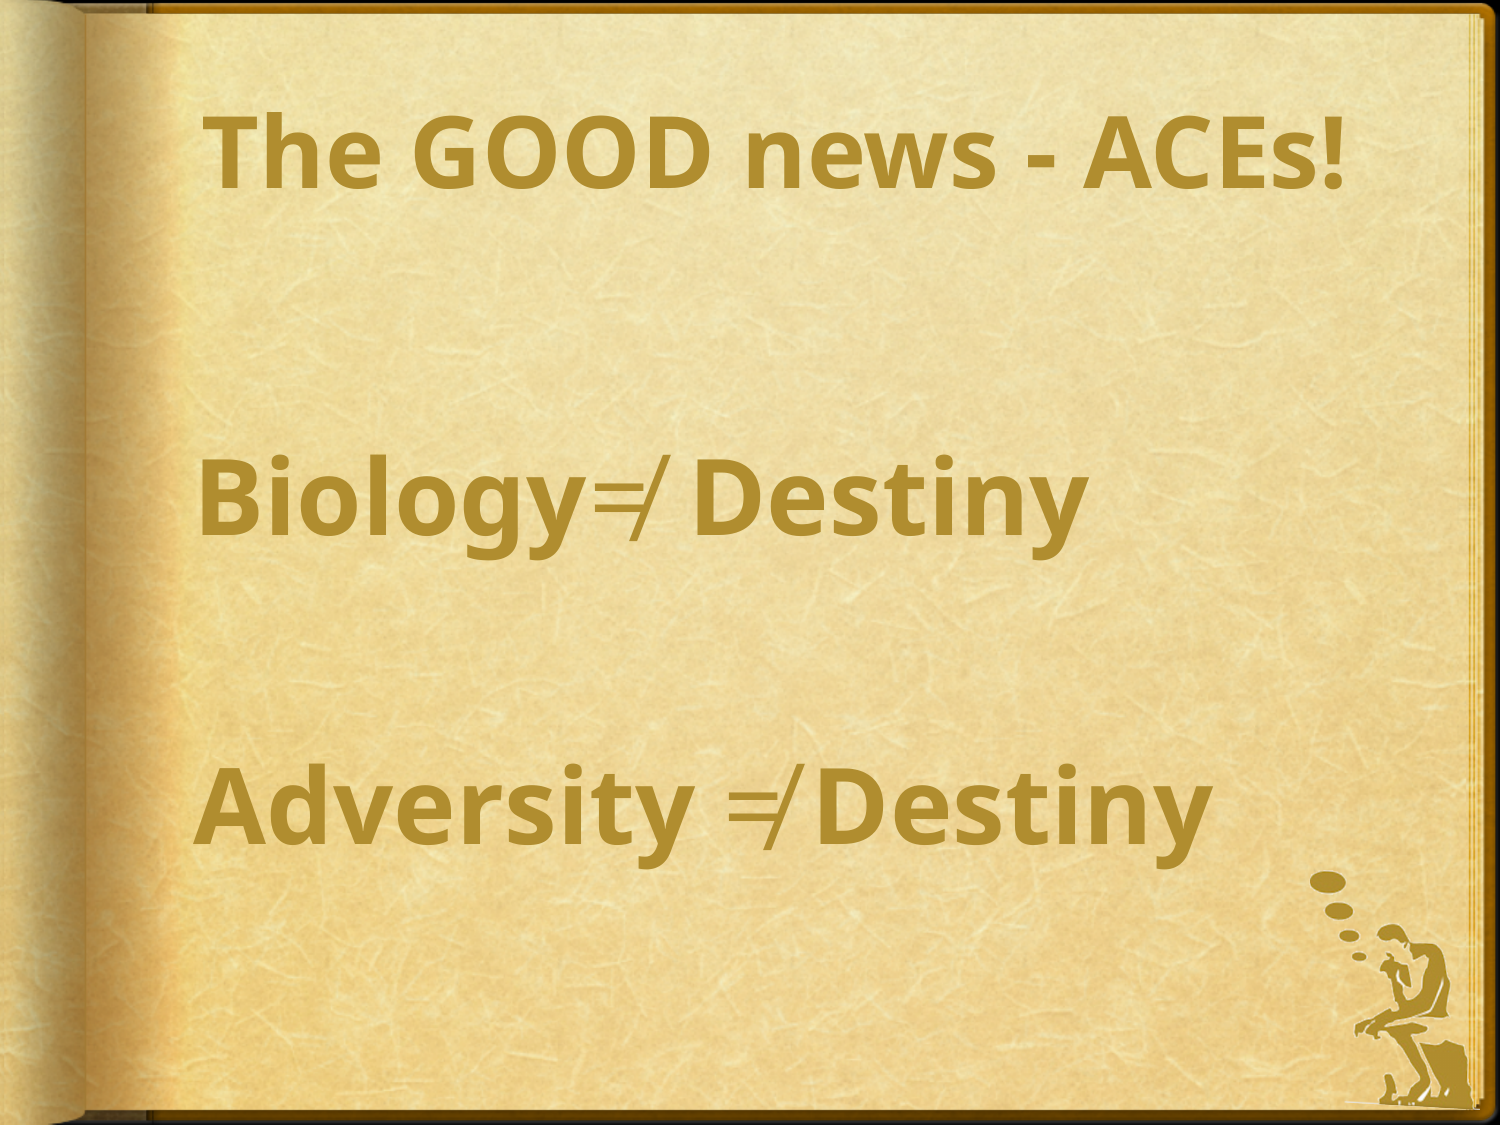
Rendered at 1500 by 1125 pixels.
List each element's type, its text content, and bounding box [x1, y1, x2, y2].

list Biology ≠ Destiny Adversity ≠ Destiny [178, 295, 1372, 1005]
title The GOOD news - ACEs! [178, 45, 1372, 265]
picture [0, 0, 1500, 1125]
